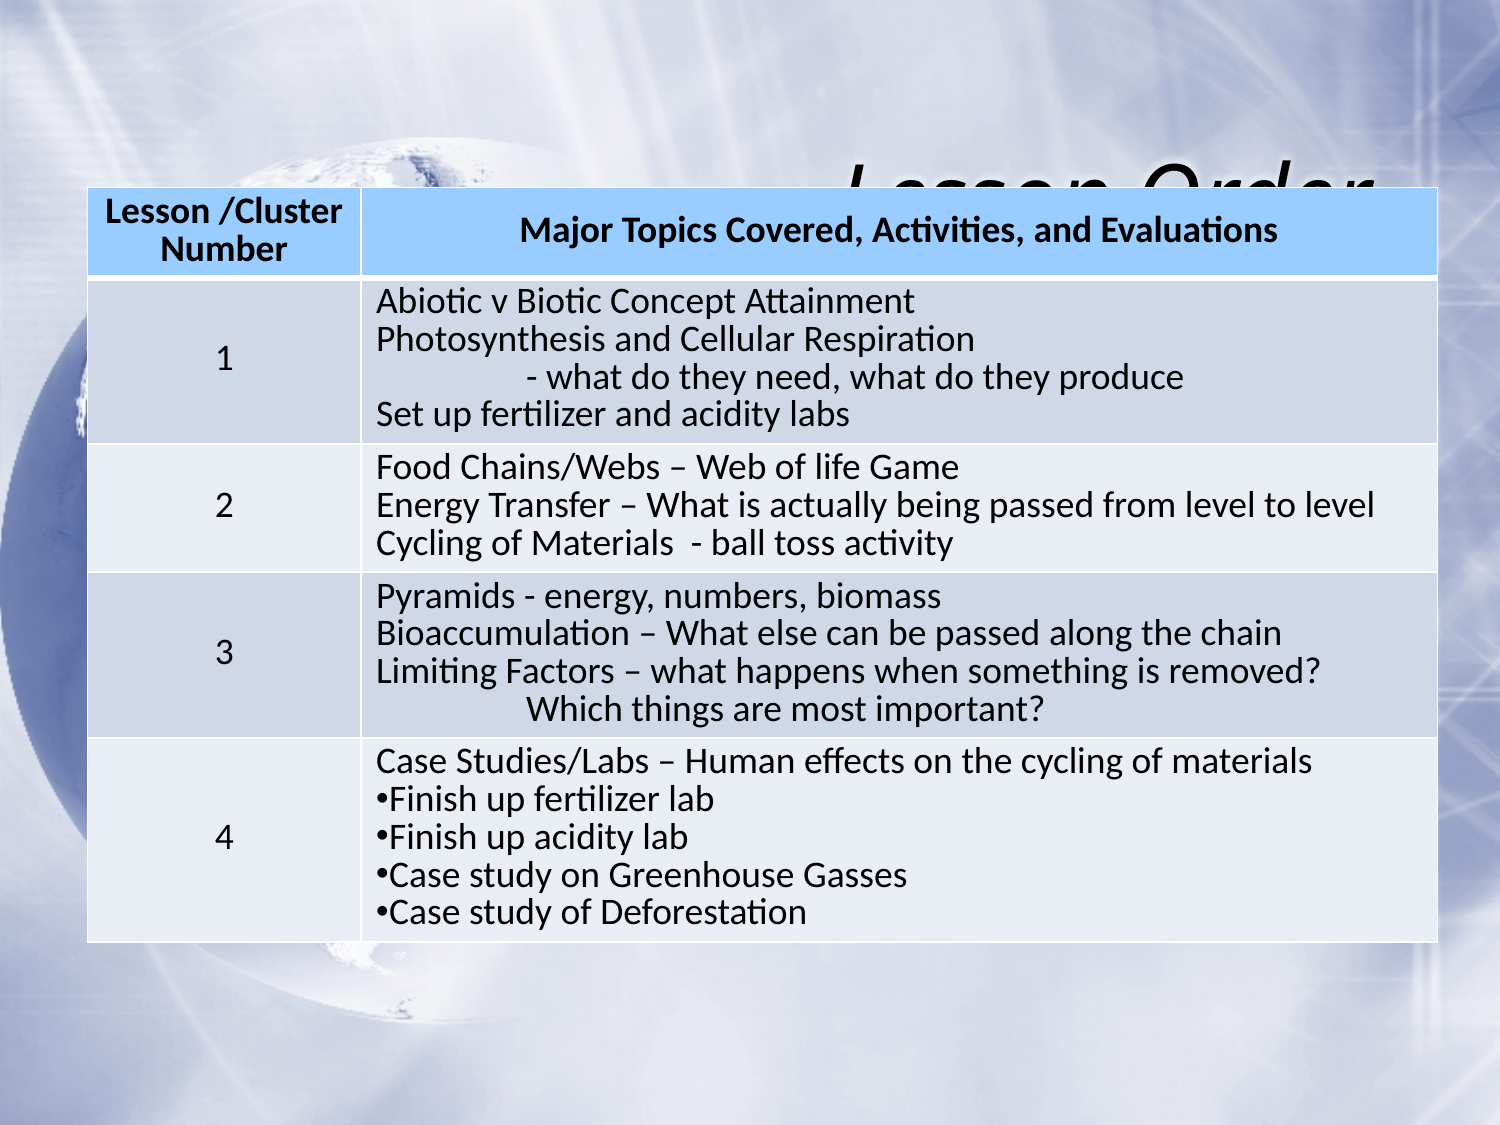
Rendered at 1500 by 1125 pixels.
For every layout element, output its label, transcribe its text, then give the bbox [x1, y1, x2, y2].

table_cell 2 [88, 445, 360, 571]
table_cell Abiotic v Biotic Concept Attainment Photosynthesis and Cellular Respiration - what do they need, what do they produce Set up fertilizer and acidity labs [362, 281, 1437, 443]
table_header Major Topics Covered, Activities, and Evaluations [362, 188, 1437, 275]
table_cell Food Chains/Webs – Web of life Game Energy Transfer – What is actually being passed from level to level Cycling of Materials - ball toss activity [362, 445, 1437, 571]
table_header Lesson /Cluster Number [88, 188, 360, 275]
title Lesson Order [112, 99, 1388, 187]
picture [0, 0, 1500, 1125]
table_cell 1 [88, 281, 360, 443]
table_cell Pyramids - energy, numbers, biomass Bioaccumulation – What else can be passed along the chain Limiting Factors – what happens when something is removed? Which things are most important? [362, 573, 1437, 737]
table_cell Case Studies/Labs – Human effects on the cycling of materials Finish up fertilizer lab Finish up acidity lab Case study on Greenhouse Gasses Case study of Deforestation [362, 739, 1437, 941]
table_cell 4 [88, 739, 360, 941]
table_cell 3 [88, 573, 360, 737]
